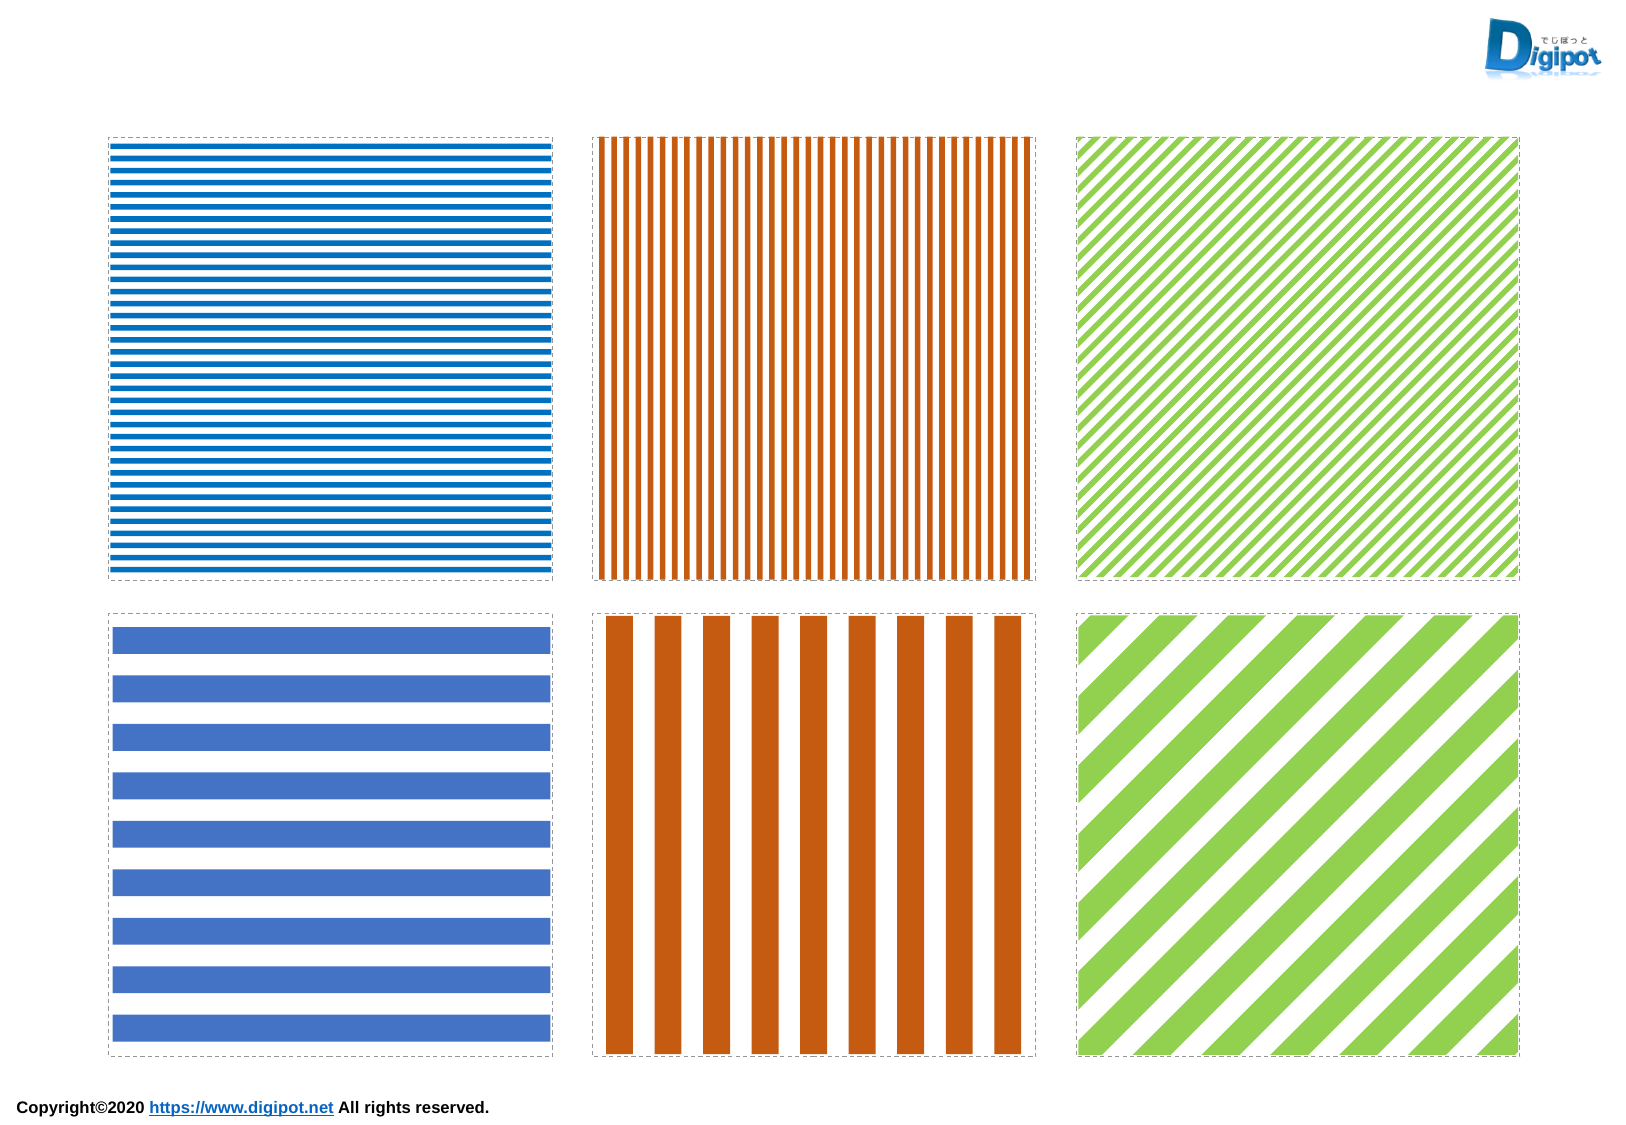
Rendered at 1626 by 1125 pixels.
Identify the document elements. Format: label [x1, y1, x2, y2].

text_box [975, 136, 982, 580]
text_box [890, 136, 897, 580]
text_box [110, 385, 552, 392]
text_box [732, 136, 739, 580]
text_box [751, 615, 779, 1055]
text_box [696, 136, 702, 580]
text_box [1078, 615, 1519, 1055]
text_box [720, 136, 727, 580]
text_box [744, 136, 751, 580]
text_box [599, 136, 605, 580]
text_box [110, 167, 552, 174]
text_box [987, 136, 994, 580]
text_box [999, 136, 1006, 580]
text_box [110, 458, 552, 464]
text_box [769, 136, 775, 580]
text_box [110, 288, 552, 295]
text_box [110, 349, 552, 355]
text_box [1012, 136, 1018, 580]
text_box [110, 530, 552, 537]
text_box [647, 136, 654, 580]
text_box [110, 179, 552, 186]
text_box [623, 136, 629, 580]
text_box [110, 409, 552, 416]
text_box [110, 240, 552, 246]
text_box [878, 136, 885, 580]
text_box [110, 192, 552, 198]
text_box [902, 136, 909, 580]
text_box [110, 433, 552, 440]
text_box [110, 155, 552, 162]
text_box [112, 1014, 551, 1042]
text_box [110, 337, 552, 343]
text_box [110, 494, 552, 500]
text_box [110, 518, 552, 524]
text_box [110, 264, 552, 271]
picture [1485, 18, 1602, 82]
text_box [635, 136, 642, 580]
text_box [914, 136, 921, 580]
text_box [110, 554, 552, 561]
text_box [659, 136, 666, 580]
text_box [110, 506, 552, 512]
text_box [110, 300, 552, 307]
text_box [110, 361, 552, 367]
text_box [781, 136, 787, 580]
text_box [829, 136, 836, 580]
text_box [110, 445, 552, 452]
text_box [110, 252, 552, 259]
text_box [654, 615, 682, 1055]
text_box [994, 615, 1022, 1055]
text_box [927, 136, 933, 580]
text_box [110, 276, 552, 283]
text_box [112, 869, 551, 897]
text_box [110, 143, 552, 150]
text_box [110, 312, 552, 319]
text_box [800, 615, 828, 1055]
text_box [684, 136, 690, 580]
text_box [945, 615, 973, 1055]
text_box [611, 136, 617, 580]
text_box [1024, 136, 1030, 580]
text_box [110, 204, 552, 210]
text_box [110, 216, 552, 222]
text_box [866, 136, 872, 580]
text_box [951, 136, 957, 580]
text_box [110, 325, 552, 331]
text_box [939, 136, 945, 580]
text_box [757, 136, 763, 580]
text_box [842, 136, 848, 580]
text_box [110, 228, 552, 234]
text_box [793, 136, 800, 580]
text_box [708, 136, 714, 580]
text_box [110, 373, 552, 379]
text_box [110, 397, 552, 404]
text_box [110, 542, 552, 549]
text_box [817, 136, 824, 580]
text_box [606, 615, 633, 1055]
text_box [110, 421, 552, 428]
text_box [848, 615, 876, 1055]
text_box [112, 675, 551, 703]
text_box [112, 917, 551, 945]
text_box [703, 615, 731, 1055]
text_box [1077, 136, 1510, 569]
text_box [110, 566, 552, 573]
text_box [112, 627, 551, 654]
text_box [805, 136, 812, 580]
text_box [110, 470, 552, 476]
text_box [112, 966, 551, 994]
text_box [112, 772, 551, 800]
text_box [854, 136, 860, 580]
text_box [110, 482, 552, 488]
text_box [671, 136, 678, 580]
text_box [963, 136, 970, 580]
text_box [112, 820, 551, 848]
text_box [112, 723, 551, 751]
text_box [1078, 137, 1519, 578]
text_box [897, 615, 925, 1055]
